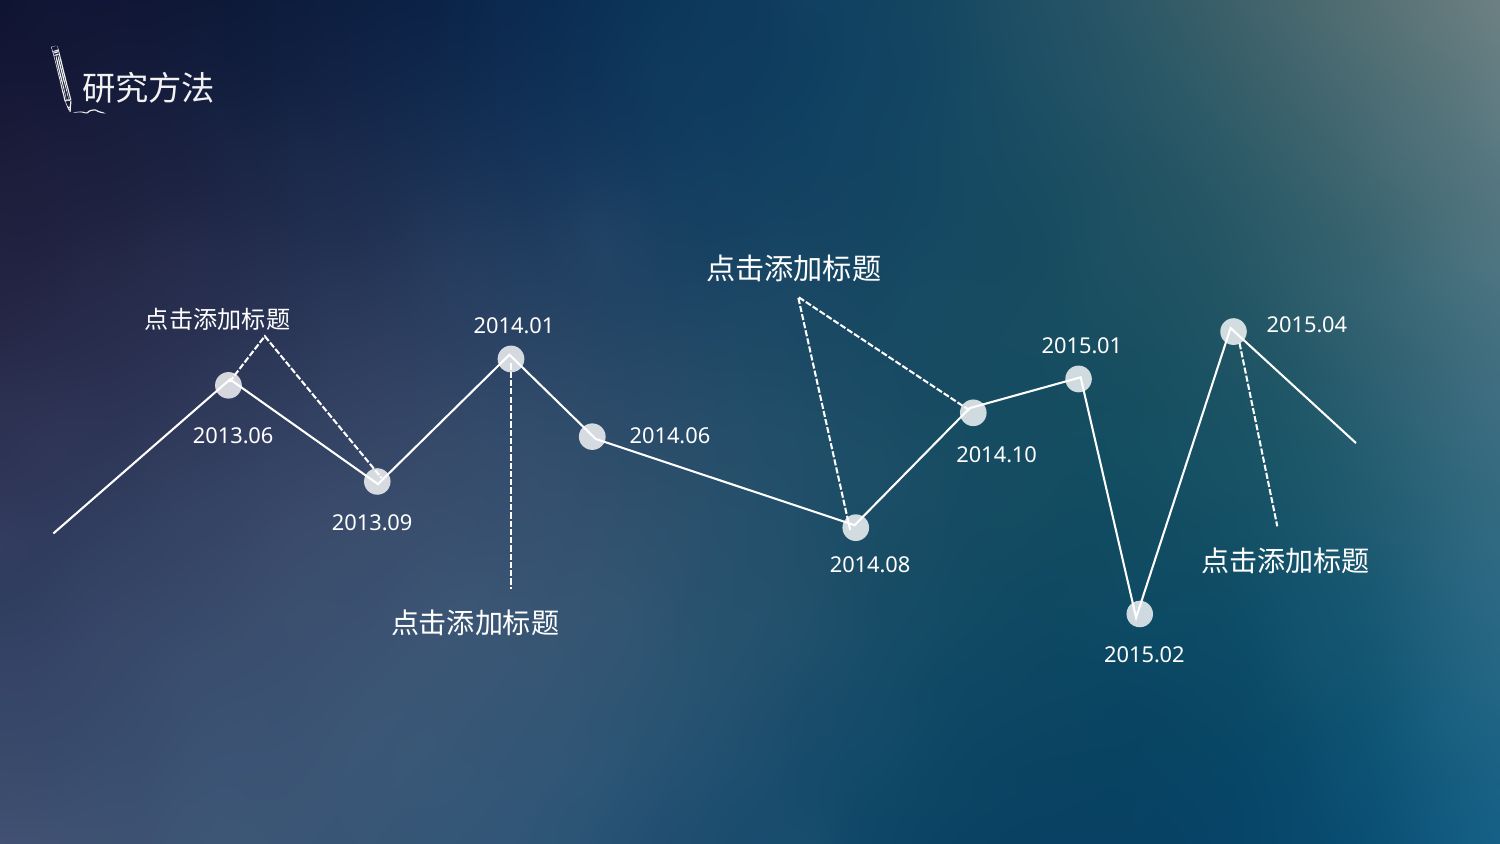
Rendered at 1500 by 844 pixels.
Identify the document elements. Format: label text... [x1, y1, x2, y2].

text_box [578, 413, 727, 456]
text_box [690, 242, 972, 530]
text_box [315, 468, 429, 543]
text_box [1185, 343, 1387, 586]
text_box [1025, 324, 1139, 393]
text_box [118, 277, 382, 478]
text_box [52, 475, 315, 535]
text_box [576, 418, 690, 498]
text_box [940, 399, 1054, 475]
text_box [176, 372, 290, 457]
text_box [374, 363, 576, 648]
picture [0, 0, 1500, 844]
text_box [813, 514, 933, 586]
text_box [998, 391, 1185, 600]
text_box 研究方法 [67, 59, 357, 115]
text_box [1220, 303, 1364, 343]
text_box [1088, 600, 1201, 675]
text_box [457, 304, 571, 373]
